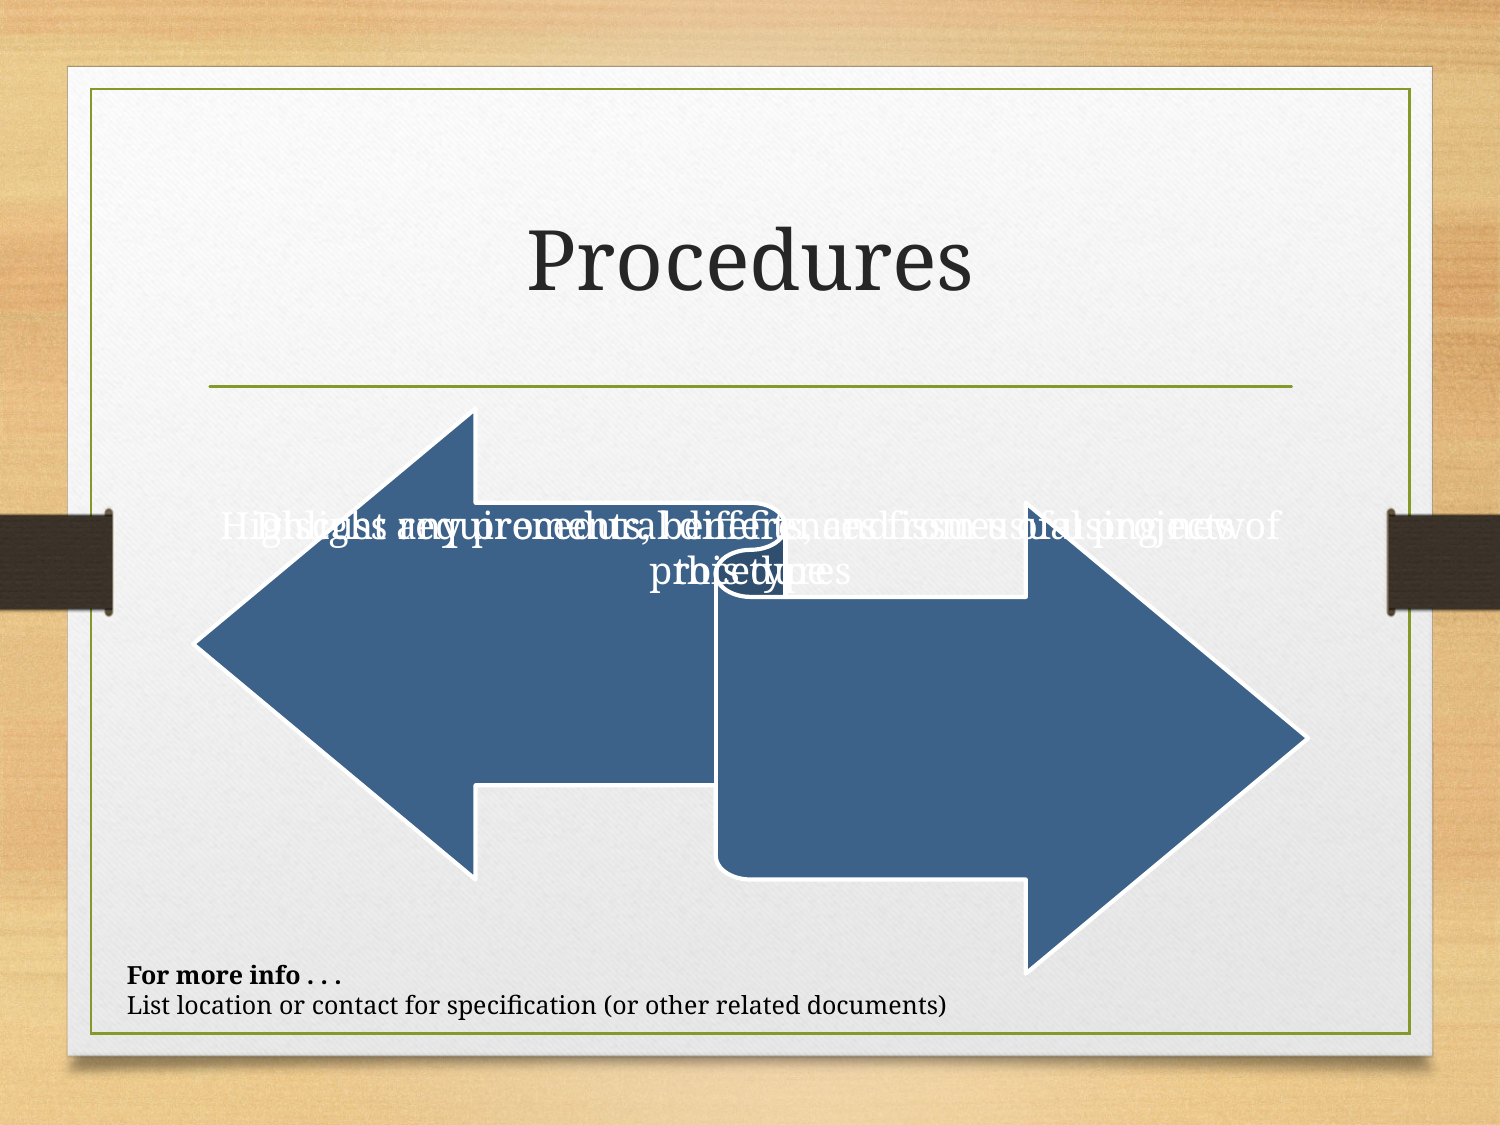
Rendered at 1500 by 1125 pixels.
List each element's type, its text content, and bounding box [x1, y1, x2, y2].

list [192, 408, 1309, 974]
picture [0, 0, 1500, 1125]
title Procedures [193, 150, 1309, 365]
text_box For more info . . . List location or contact for specification (or other related documents) [112, 952, 1463, 1035]
